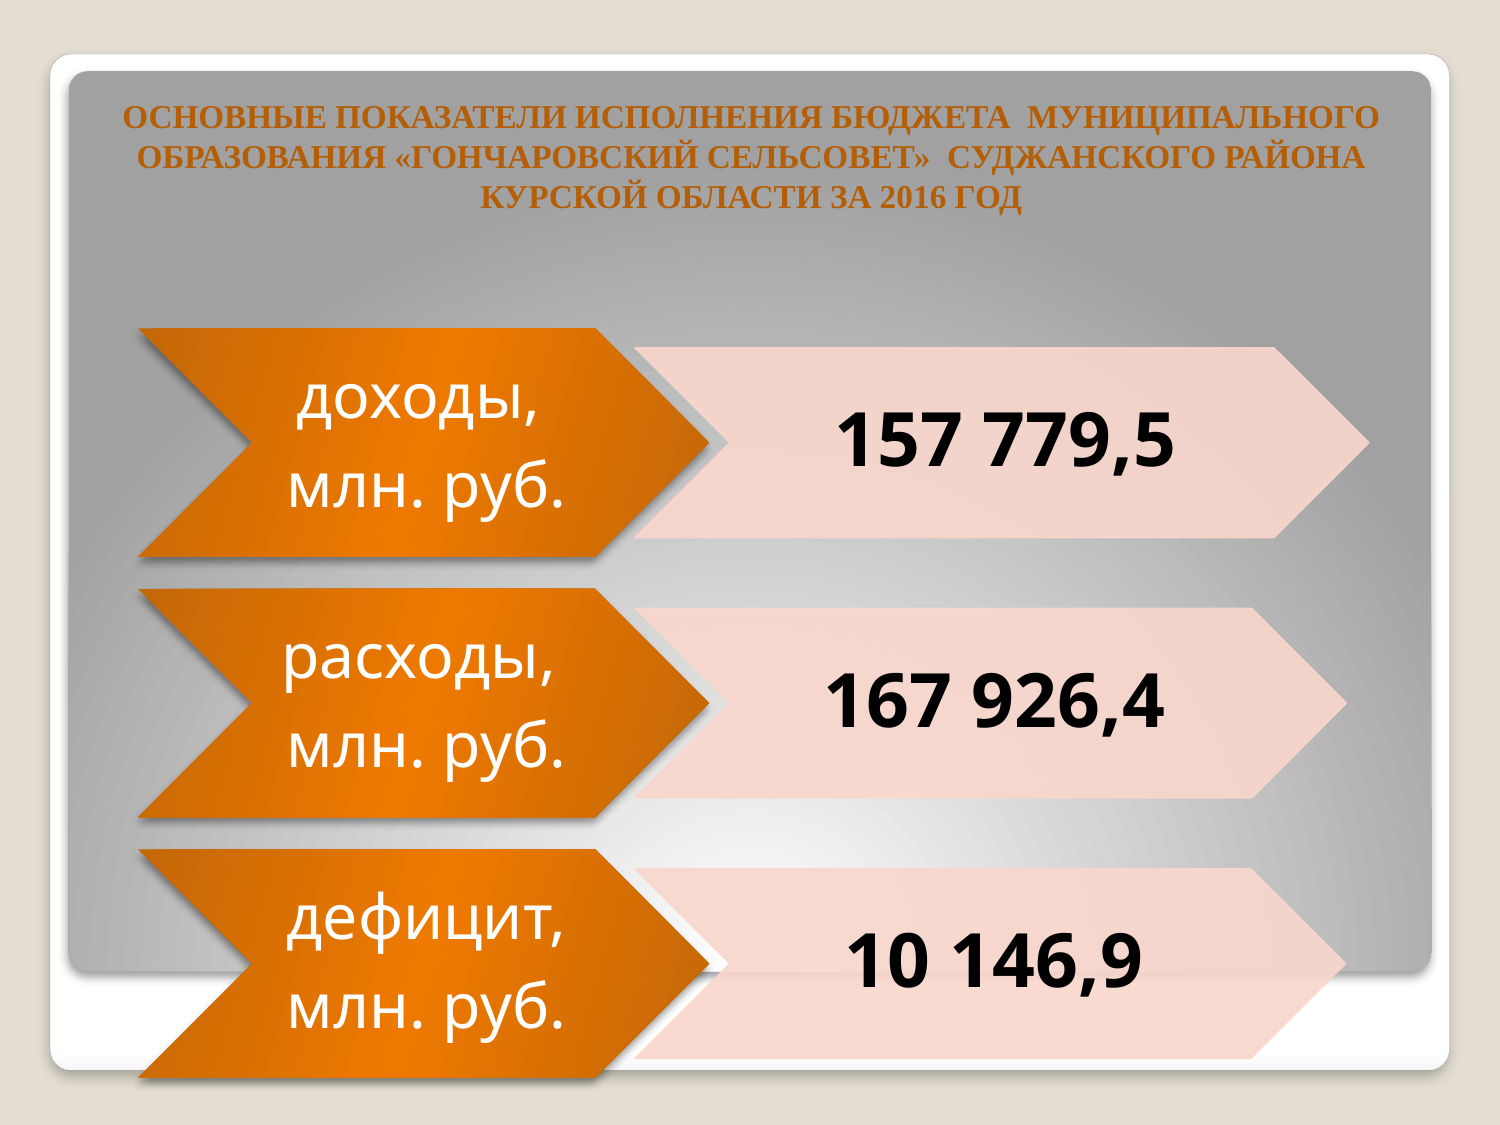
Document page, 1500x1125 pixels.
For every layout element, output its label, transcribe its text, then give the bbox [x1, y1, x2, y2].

title Основные показатели исполнения бюджета муниципального образования «Гончаровский сельсовет» суджанского района Курской области за 2016 год [76, 19, 1427, 223]
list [81, 327, 1426, 1079]
